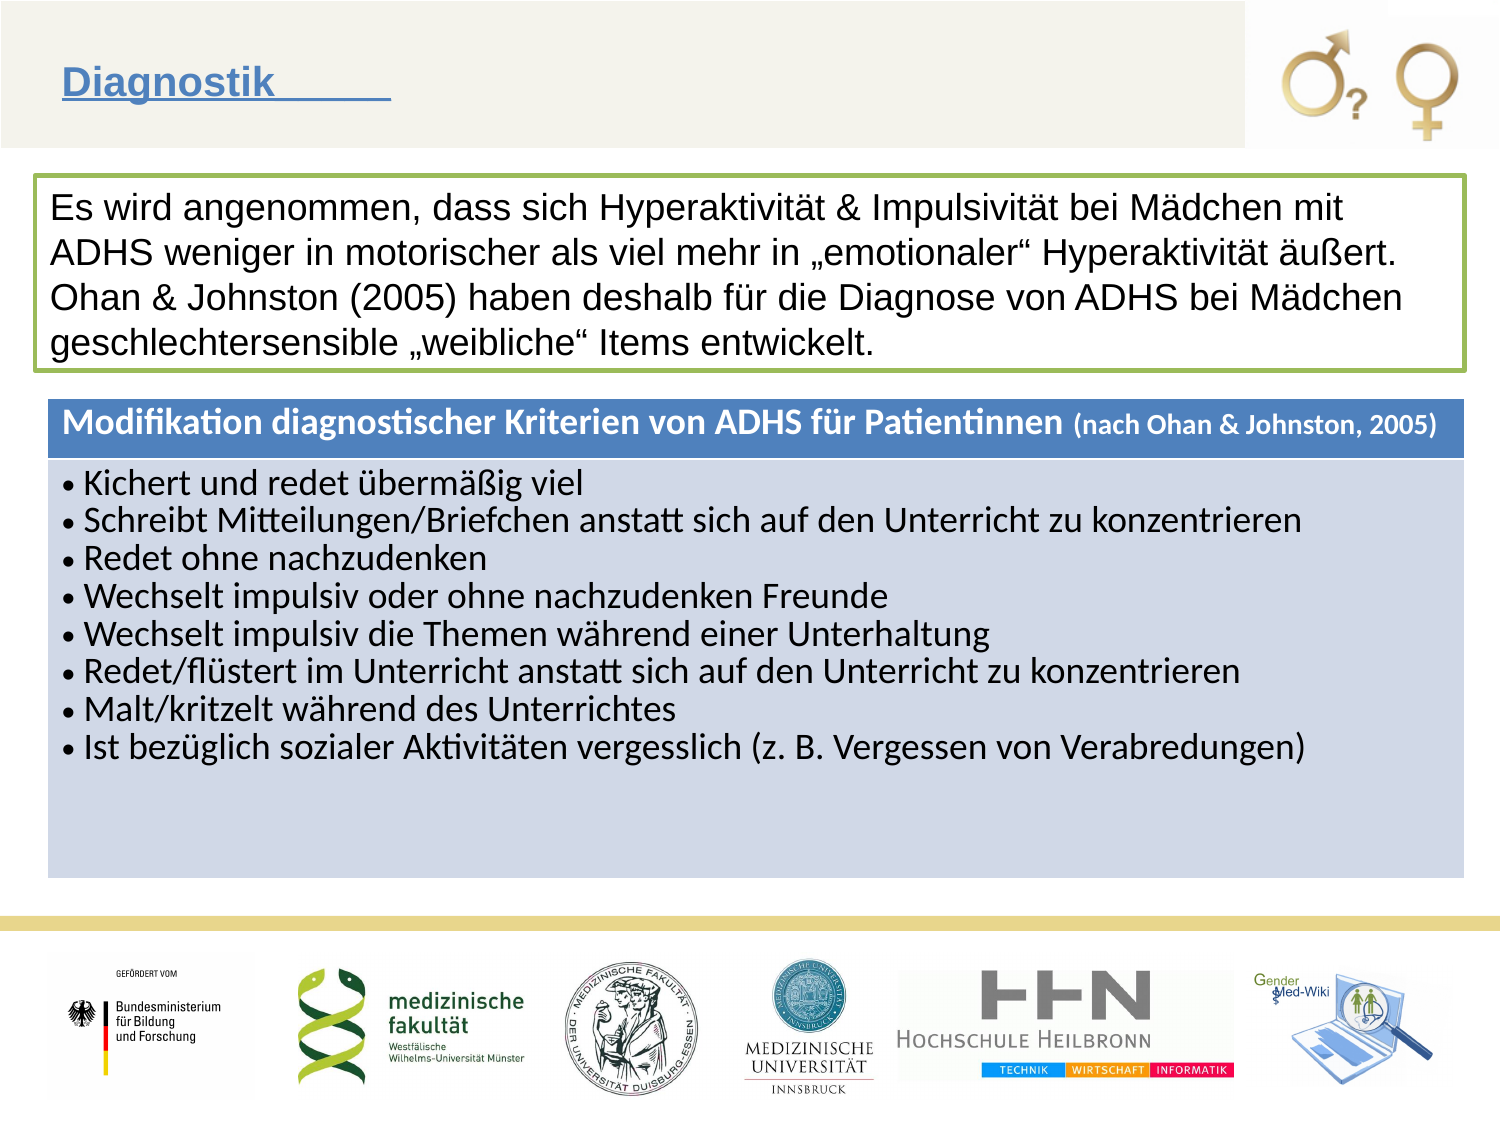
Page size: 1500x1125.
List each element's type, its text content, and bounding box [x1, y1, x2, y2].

table_cell Kichert und redet übermäßig viel Schreibt Mitteilungen/Briefchen anstatt sich auf den Unterricht zu konzentrieren Redet ohne nachzudenken Wechselt impulsiv oder ohne nachzudenken Freunde Wechselt impulsiv die Themen während einer Unterhaltung Redet/flüstert im Unterricht anstatt sich auf den Unterricht zu konzentrieren Malt/kritzelt während des Unterrichtes Ist bezüglich sozialer Aktivitäten vergesslich (z. B. Vergessen von Verabredungen) [48, 460, 1464, 878]
text_box Es wird angenommen, dass sich Hyperaktivität & Impulsivität bei Mädchen mit ADHS weniger in motorischer als viel mehr in „emotionaler“ Hyperaktivität äußert. Ohan & Johnston (2005) haben deshalb für die Diagnose von ADHS bei Mädchen geschlechtersensible „weibliche“ Items entwickelt. [35, 175, 1465, 371]
picture [1246, 965, 1453, 1087]
picture [47, 952, 255, 1100]
picture [1245, 0, 1500, 149]
table_header Modifikation diagnostischer Kriterien von ADHS für Patientinnen (nach Ohan & Johnston, 2005) [48, 399, 1464, 458]
picture [298, 952, 1234, 1100]
text_box Diagnostik_____ [46, 46, 1172, 112]
